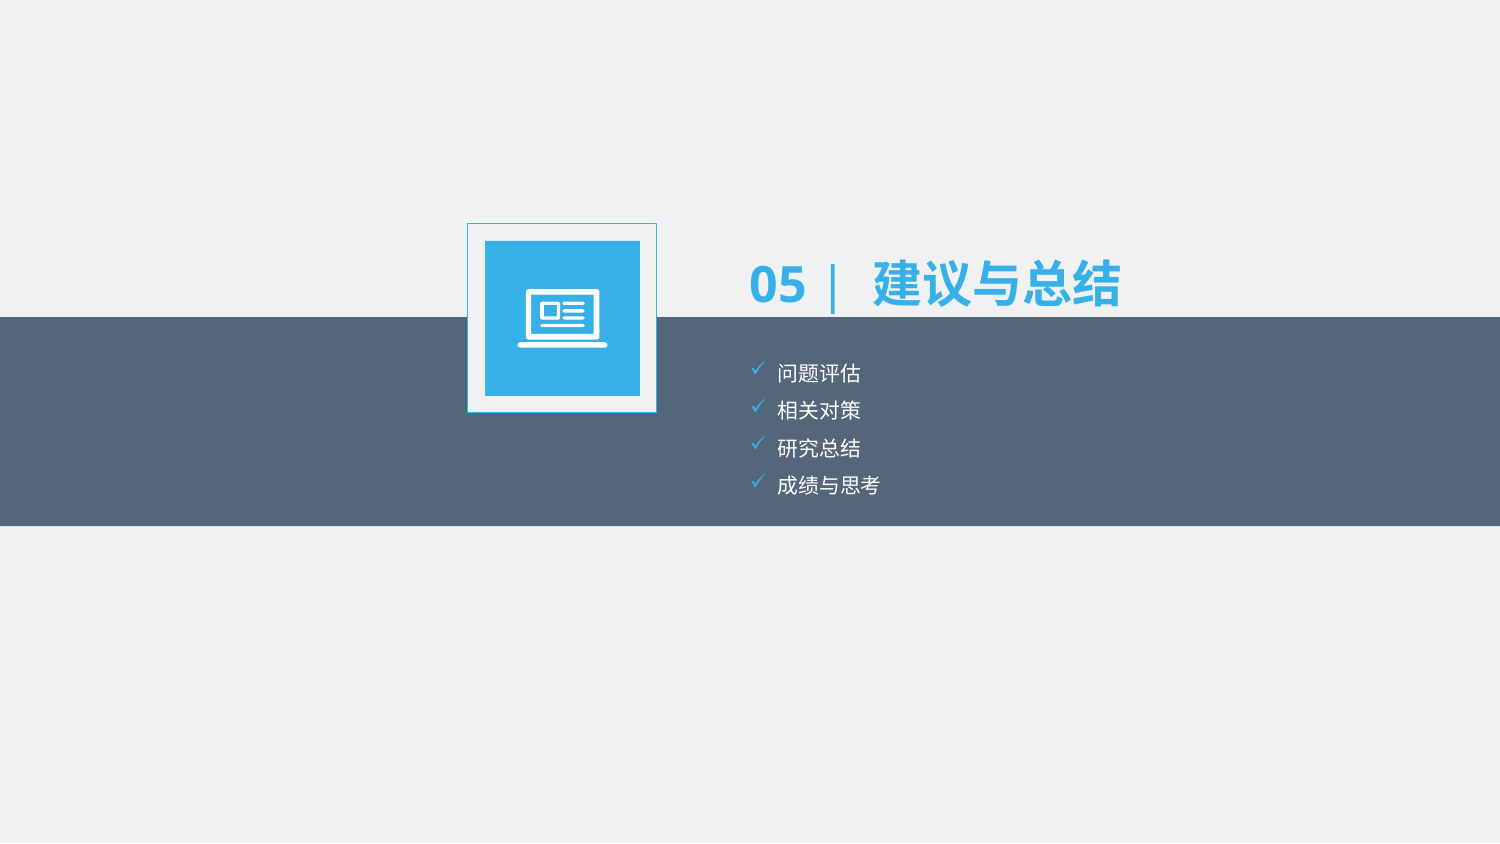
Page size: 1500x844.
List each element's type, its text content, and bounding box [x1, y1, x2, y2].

text_box 05 | 建议与总结 [749, 222, 1140, 313]
text_box [525, 289, 600, 340]
text_box [0, 315, 1500, 528]
text_box [466, 222, 659, 415]
text_box [483, 239, 642, 398]
text_box [517, 342, 608, 348]
text_box 问题评估 相关对策 研究总结 成绩与思考 [749, 348, 984, 498]
